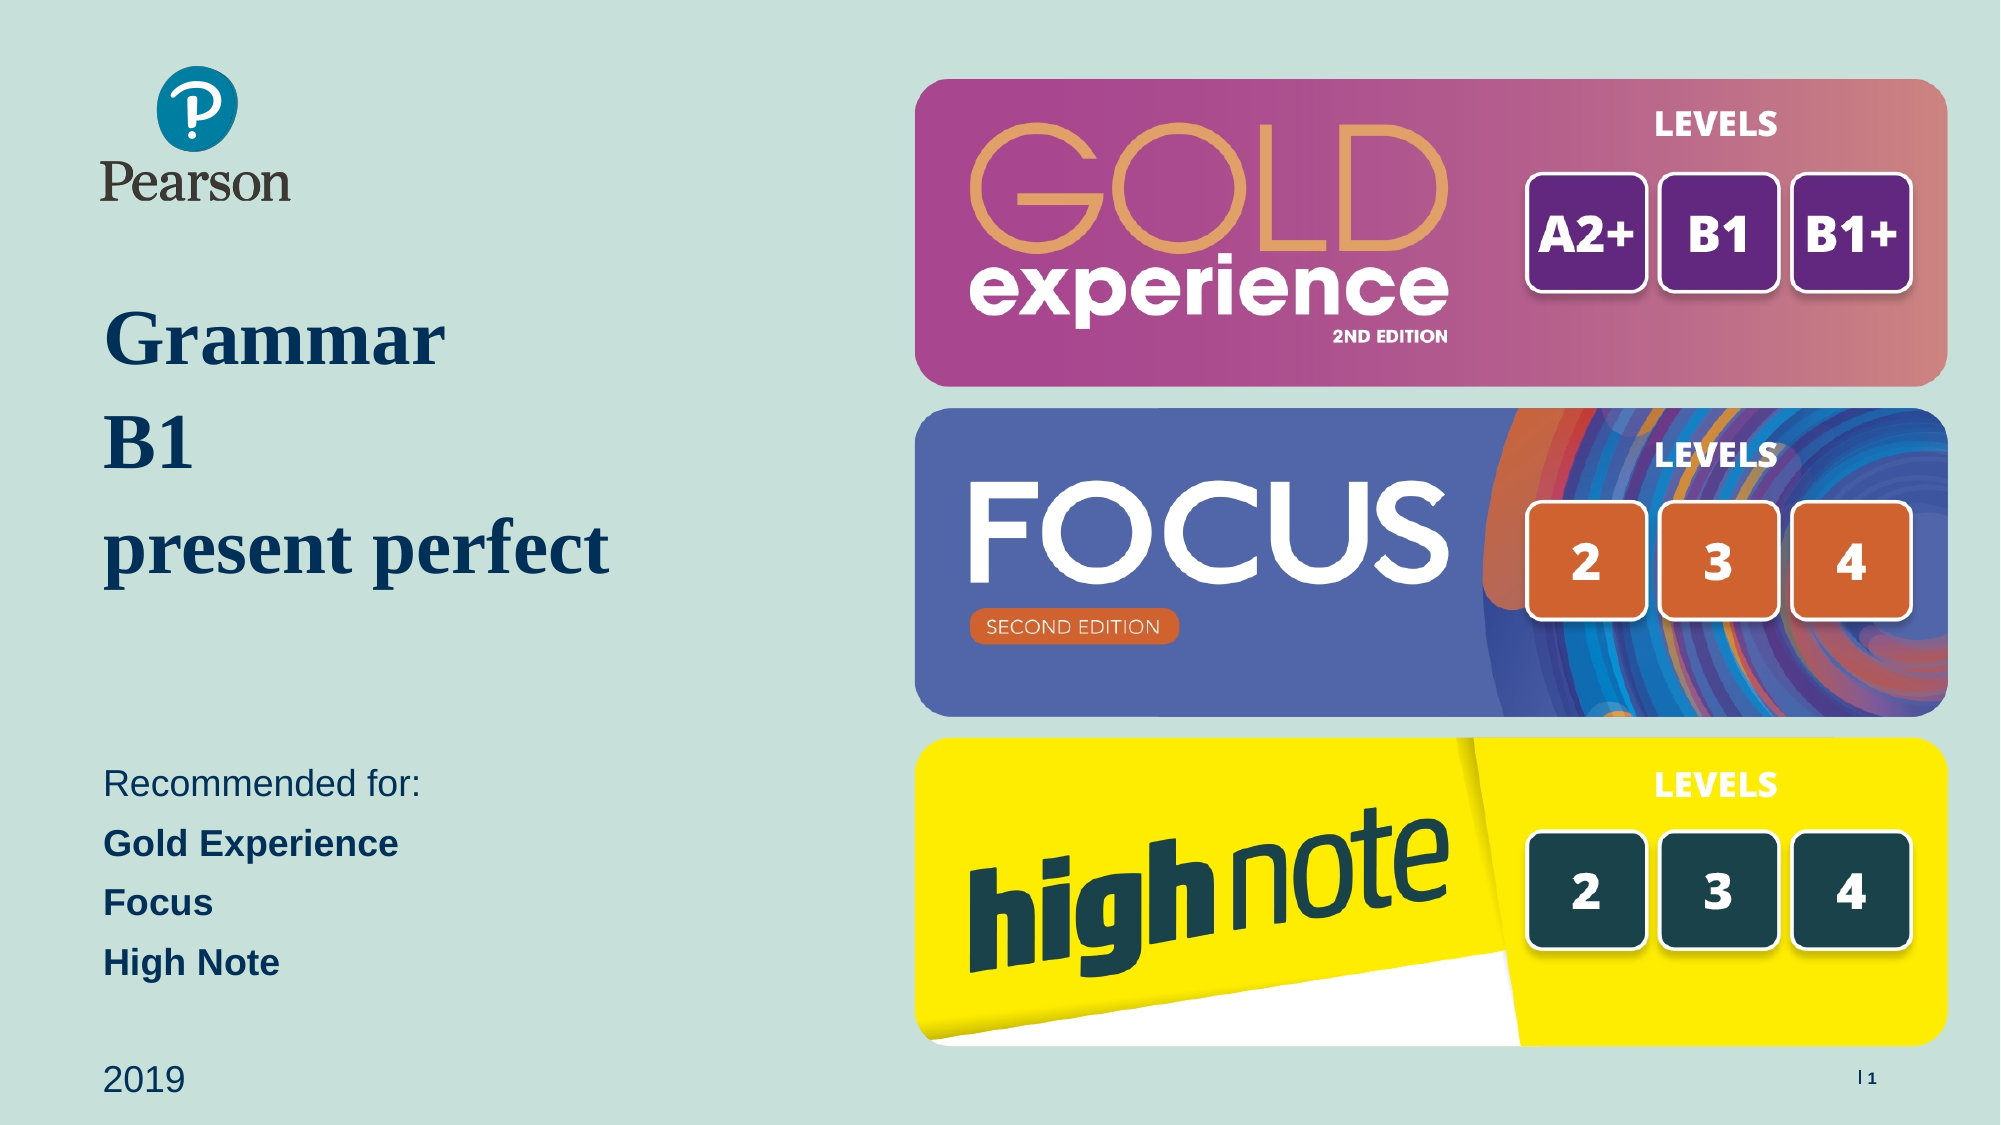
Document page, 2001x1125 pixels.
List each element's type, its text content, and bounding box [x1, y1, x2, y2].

picture [0, 0, 2001, 1125]
slide_number 1 [1867, 1068, 1896, 1087]
text_box Recommended for: Gold Experience Focus High Note [103, 743, 857, 930]
title Grammar B1 present perfect [103, 275, 921, 615]
list 2019 [102, 1045, 970, 1093]
